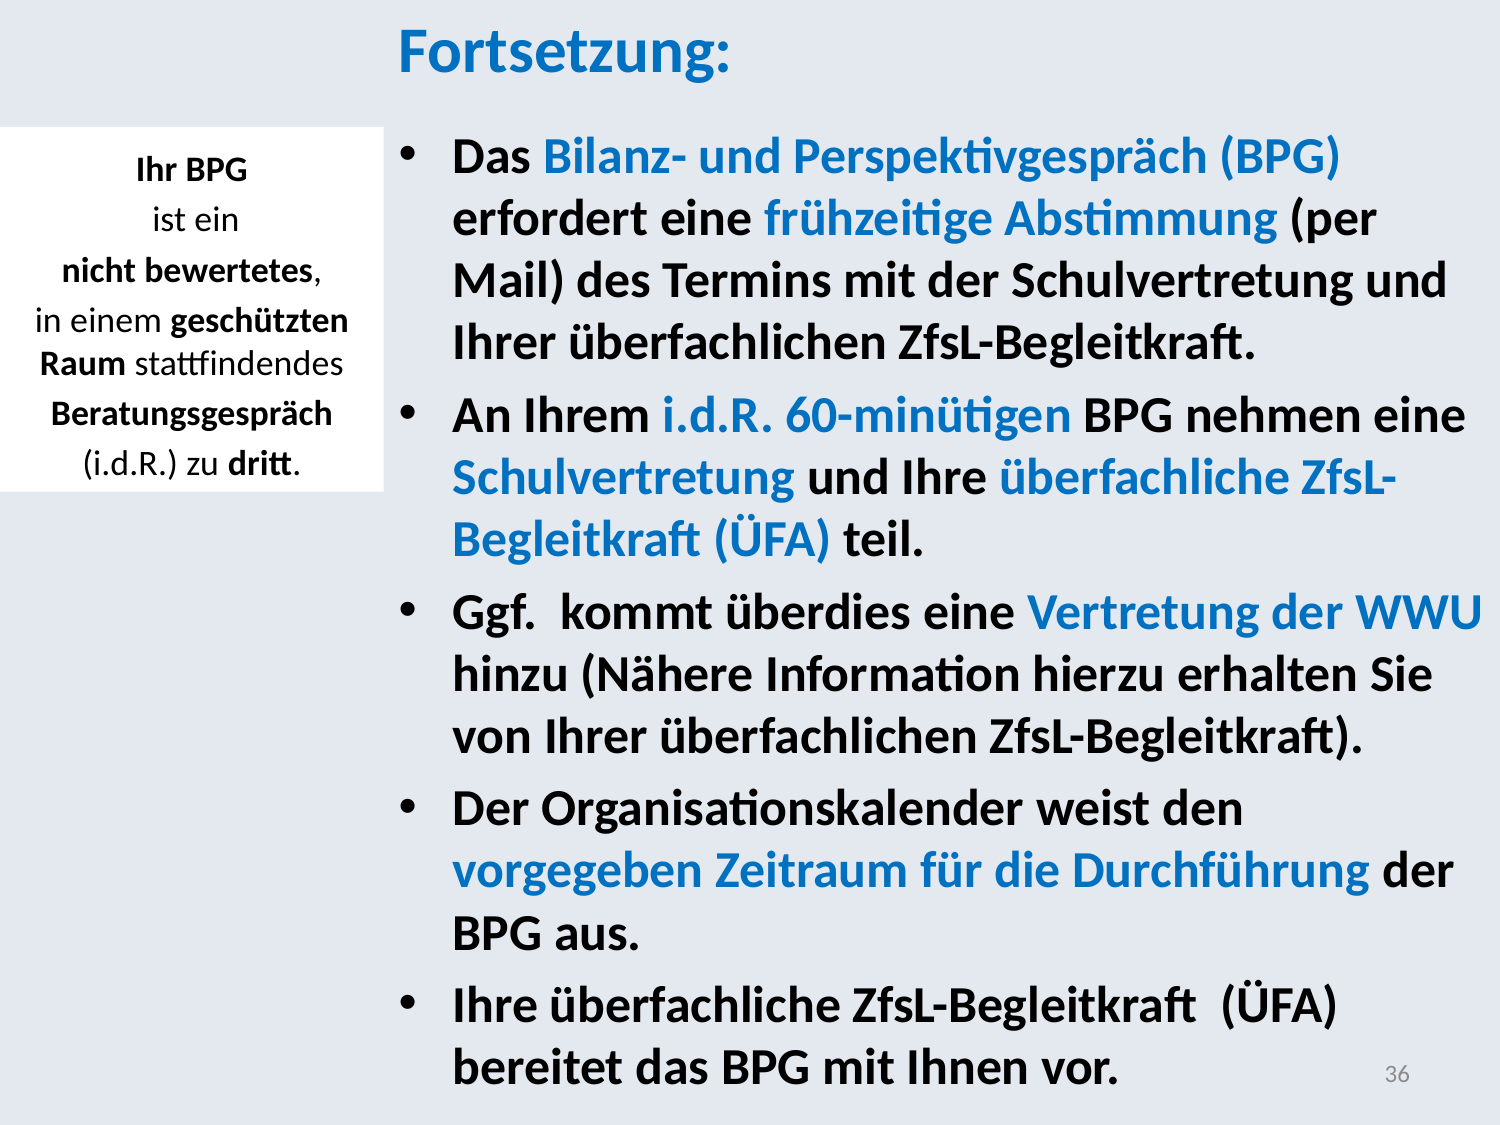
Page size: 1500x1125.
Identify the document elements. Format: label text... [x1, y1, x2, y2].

list Fortsetzung: Das Bilanz- und Perspektivgespräch (BPG) erfordert eine frühzeitige Abstimmung (per Mail) des Termins mit der Schulvertretung und Ihrer überfachlichen ZfsL-Begleitkraft. An Ihrem i.d.R. 60-minütigen BPG nehmen eine Schulvertretung und Ihre überfachliche ZfsL-Begleitkraft (ÜFA) teil. Ggf. kommt überdies eine Vertretung der WWU hinzu (Nähere Information hierzu erhalten Sie von Ihrer überfachlichen ZfsL-Begleitkraft). Der Organisationskalender weist den vorgegeben Zeitraum für die Durchführung der BPG aus. Ihre überfachliche ZfsL-Begleitkraft (ÜFA) bereitet das BPG mit Ihnen vor. [383, 0, 1500, 1125]
list Ihr BPG ist ein nicht bewertetes, in einem geschützten Raum stattfindendes Beratungsgespräch (i.d.R.) zu dritt. [0, 126, 384, 492]
slide_number 36 [1074, 1042, 1425, 1103]
